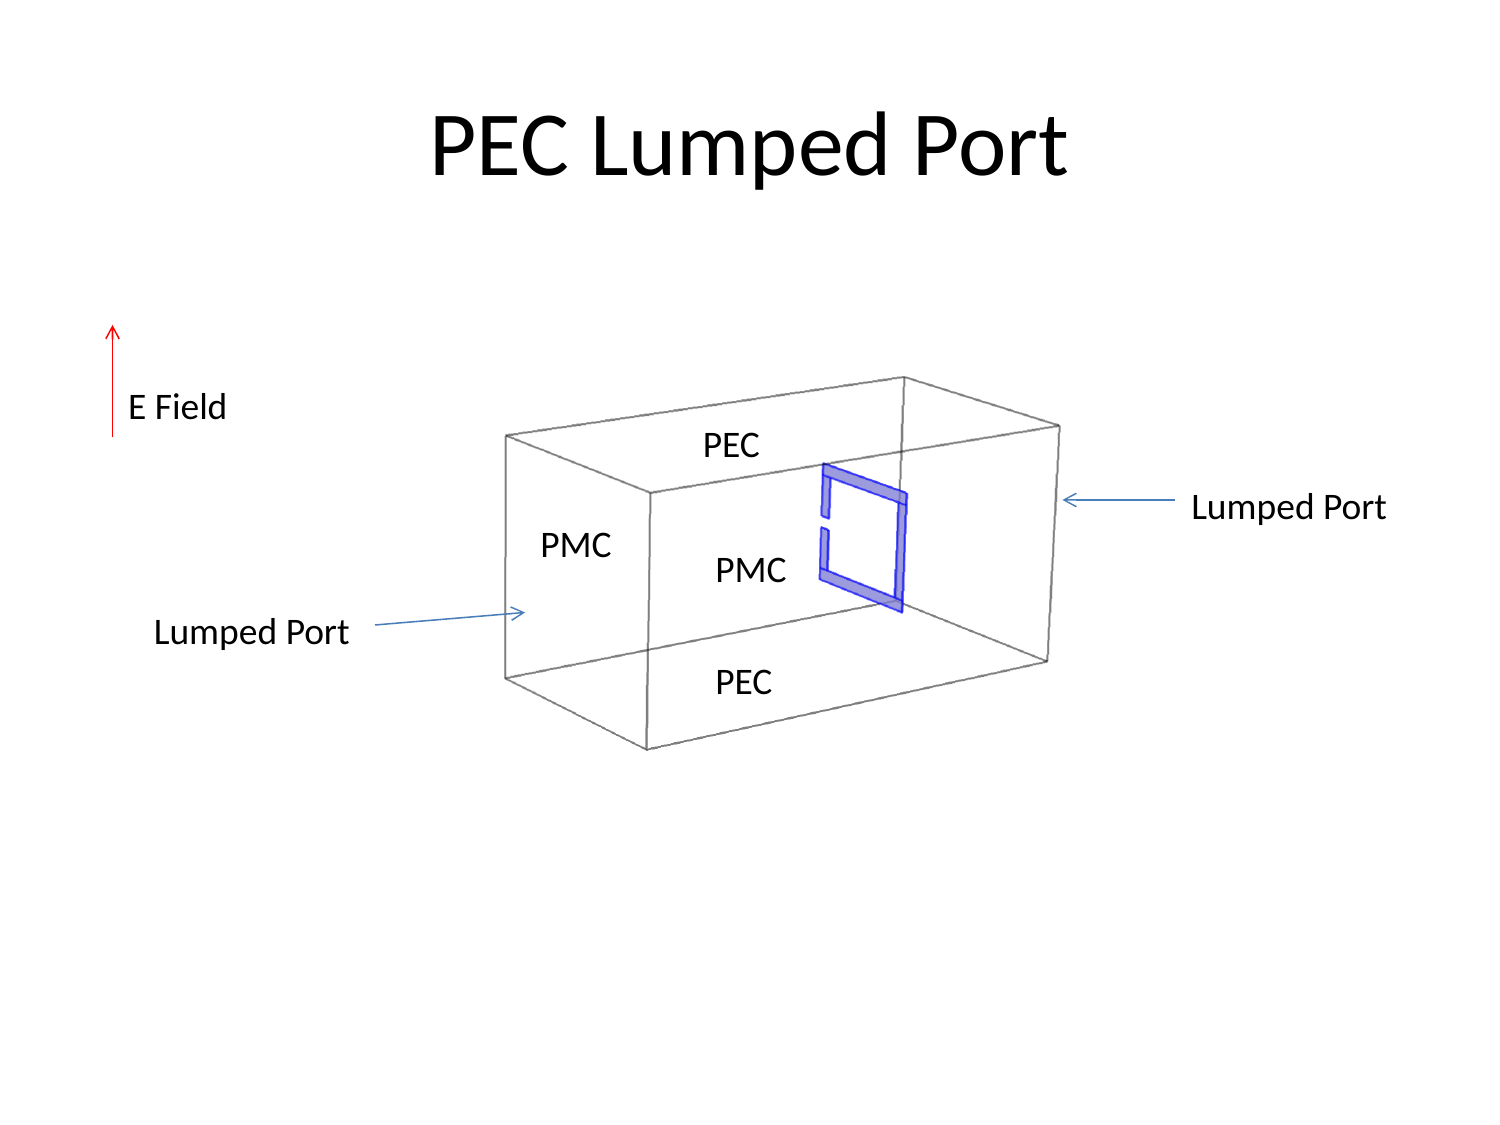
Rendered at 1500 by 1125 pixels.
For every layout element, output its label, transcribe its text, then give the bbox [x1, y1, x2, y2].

title PEC Lumped Port [75, 45, 1425, 233]
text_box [374, 612, 526, 626]
text_box Lumped Port [1176, 474, 1403, 535]
text_box Lumped Port [138, 599, 365, 660]
text_box E Field [116, 374, 243, 435]
picture [487, 374, 1072, 755]
